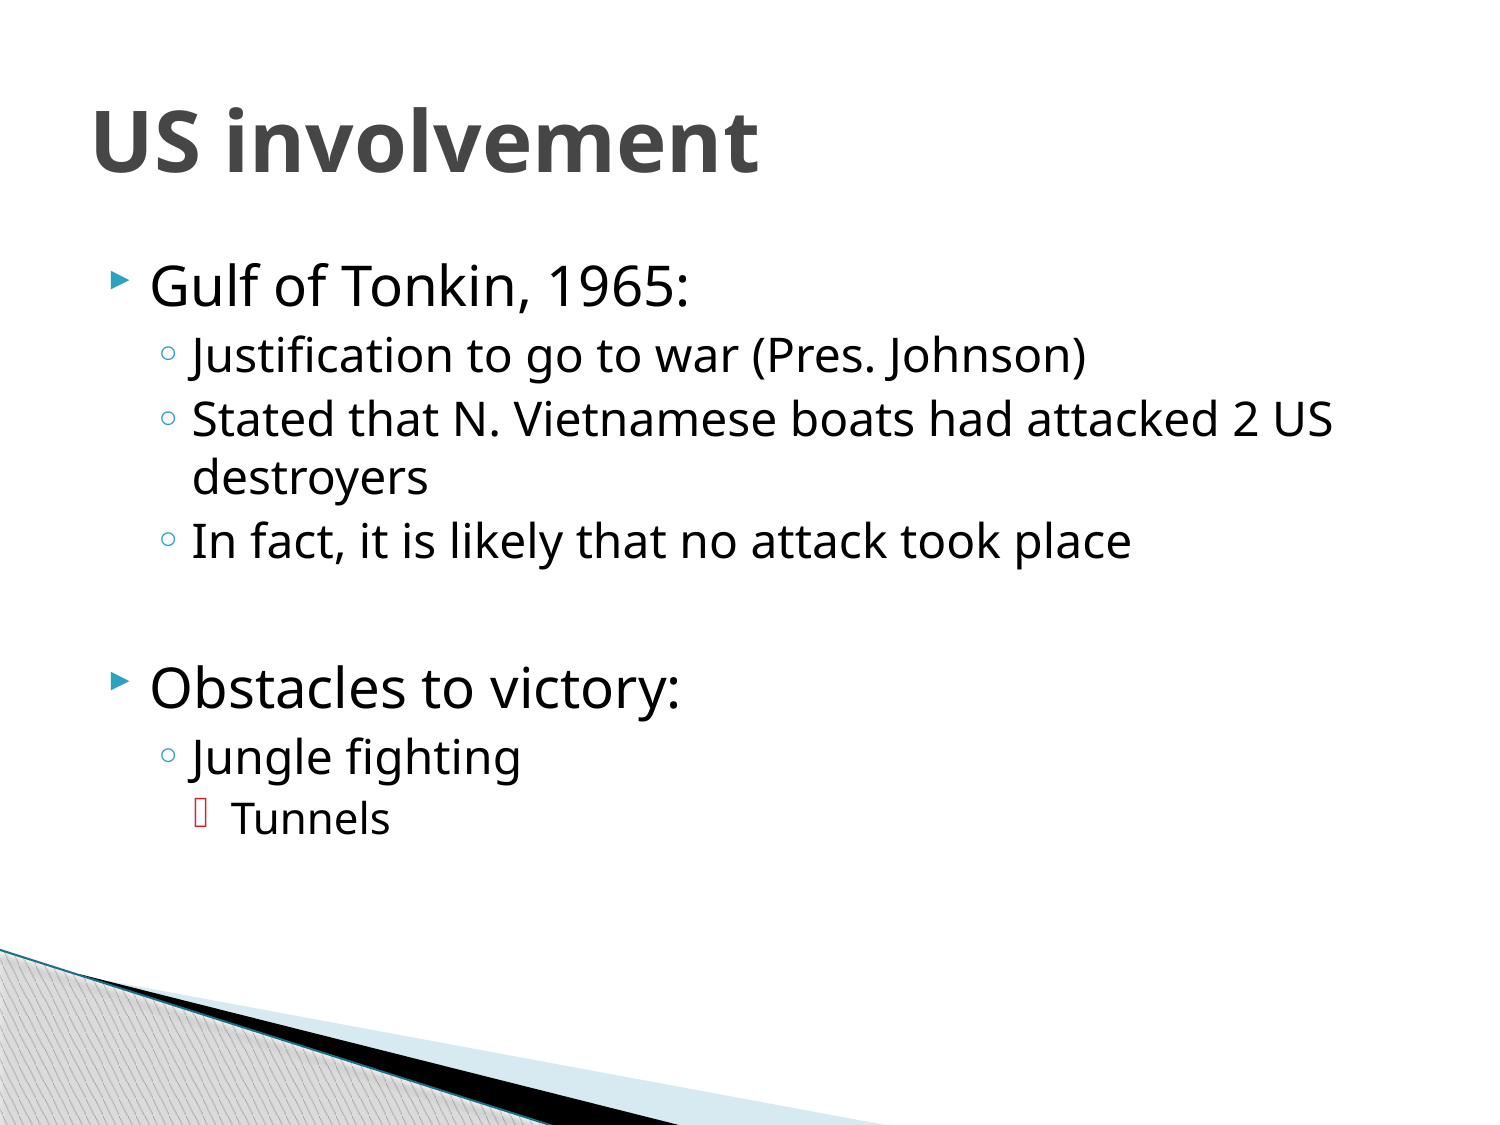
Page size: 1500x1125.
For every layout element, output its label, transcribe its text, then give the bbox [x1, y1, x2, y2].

title US involvement [75, 45, 1425, 233]
list Gulf of Tonkin, 1965: Justification to go to war (Pres. Johnson) Stated that N. Vietnamese boats had attacked 2 US destroyers In fact, it is likely that no attack took place Obstacles to victory: Jungle fighting Tunnels [75, 243, 1425, 986]
